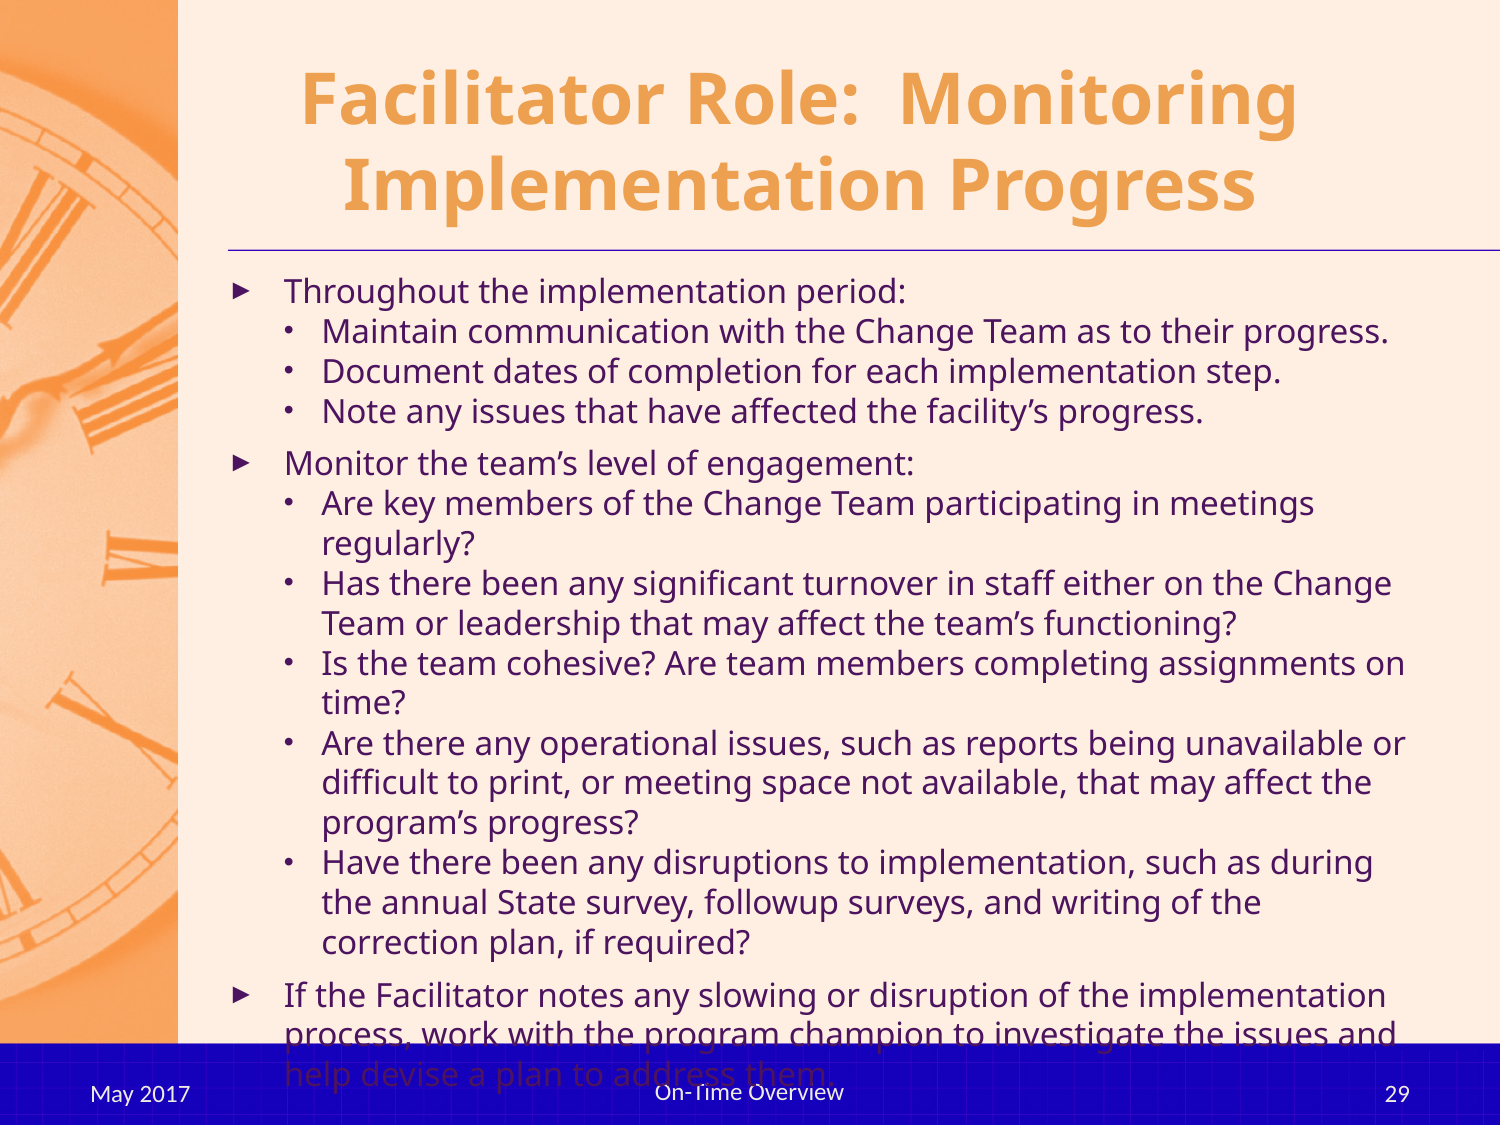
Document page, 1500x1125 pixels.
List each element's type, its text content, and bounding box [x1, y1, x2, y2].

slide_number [75, 1062, 425, 1122]
picture [0, 0, 1500, 1125]
list Throughout the implementation period: Maintain communication with the Change Team as to their progress. Document dates of completion for each implementation step. Note any issues that have affected the facility’s progress. Monitor the team’s level of engagement: Are key members of the Change Team participating in meetings regularly? Has there been any significant turnover in staff either on the Change Team or leadership that may affect the team’s functioning? Is the team cohesive? Are team members completing assignments on time? Are there any operational issues, such as reports being unavailable or difficult to print, or meeting space not available, that may affect the program’s progress? Have there been any disruptions to implementation, such as during the annual State survey, followup surveys, and writing of the correction plan, if required? If the Facilitator notes any slowing or disruption of the implementation process, work with the program champion to investigate the issues and help devise a plan to address them. [212, 262, 1425, 1005]
footer On-Time Overview [512, 1060, 988, 1121]
slide_number 29 [1074, 1062, 1425, 1122]
title Facilitator Role: Monitoring Implementation Progress [174, 45, 1425, 233]
